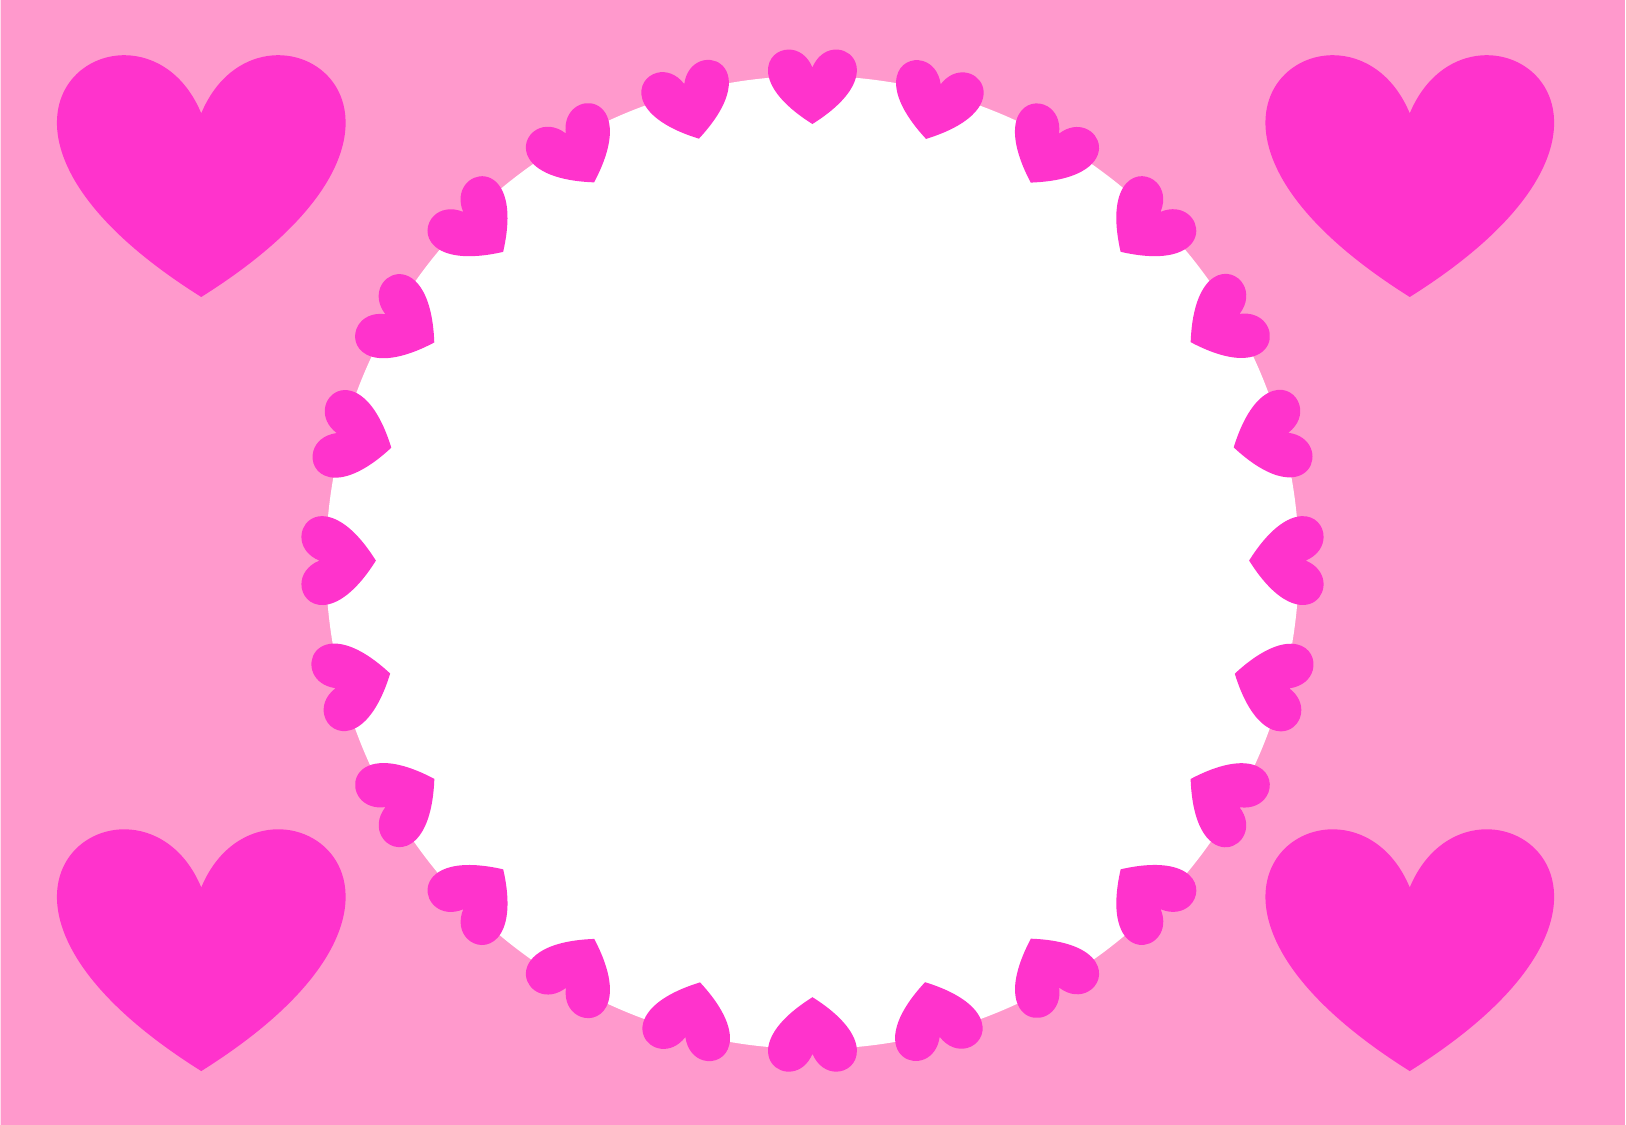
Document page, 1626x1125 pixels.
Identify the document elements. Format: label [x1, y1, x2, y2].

text_box [1189, 272, 1271, 359]
text_box [1264, 54, 1556, 299]
text_box [640, 58, 730, 140]
text_box [55, 54, 347, 299]
text_box [1115, 175, 1198, 258]
text_box [1013, 102, 1101, 184]
text_box [354, 762, 436, 849]
text_box [766, 48, 858, 126]
text_box [1233, 642, 1315, 733]
text_box [426, 863, 509, 947]
text_box [55, 828, 347, 1073]
text_box [1115, 863, 1198, 946]
text_box [1014, 937, 1101, 1019]
text_box [0, 0, 1625, 1125]
text_box [300, 515, 378, 607]
text_box [1264, 828, 1556, 1073]
text_box [895, 59, 985, 141]
text_box [310, 642, 392, 733]
text_box [326, 76, 1299, 1048]
text_box [311, 389, 393, 479]
text_box [426, 175, 509, 258]
text_box [1189, 762, 1271, 849]
text_box [354, 273, 436, 360]
text_box [641, 981, 732, 1063]
text_box [1247, 515, 1325, 607]
text_box [524, 102, 611, 184]
text_box [894, 981, 984, 1063]
text_box [1232, 388, 1314, 479]
text_box [524, 937, 611, 1020]
text_box [766, 995, 858, 1073]
